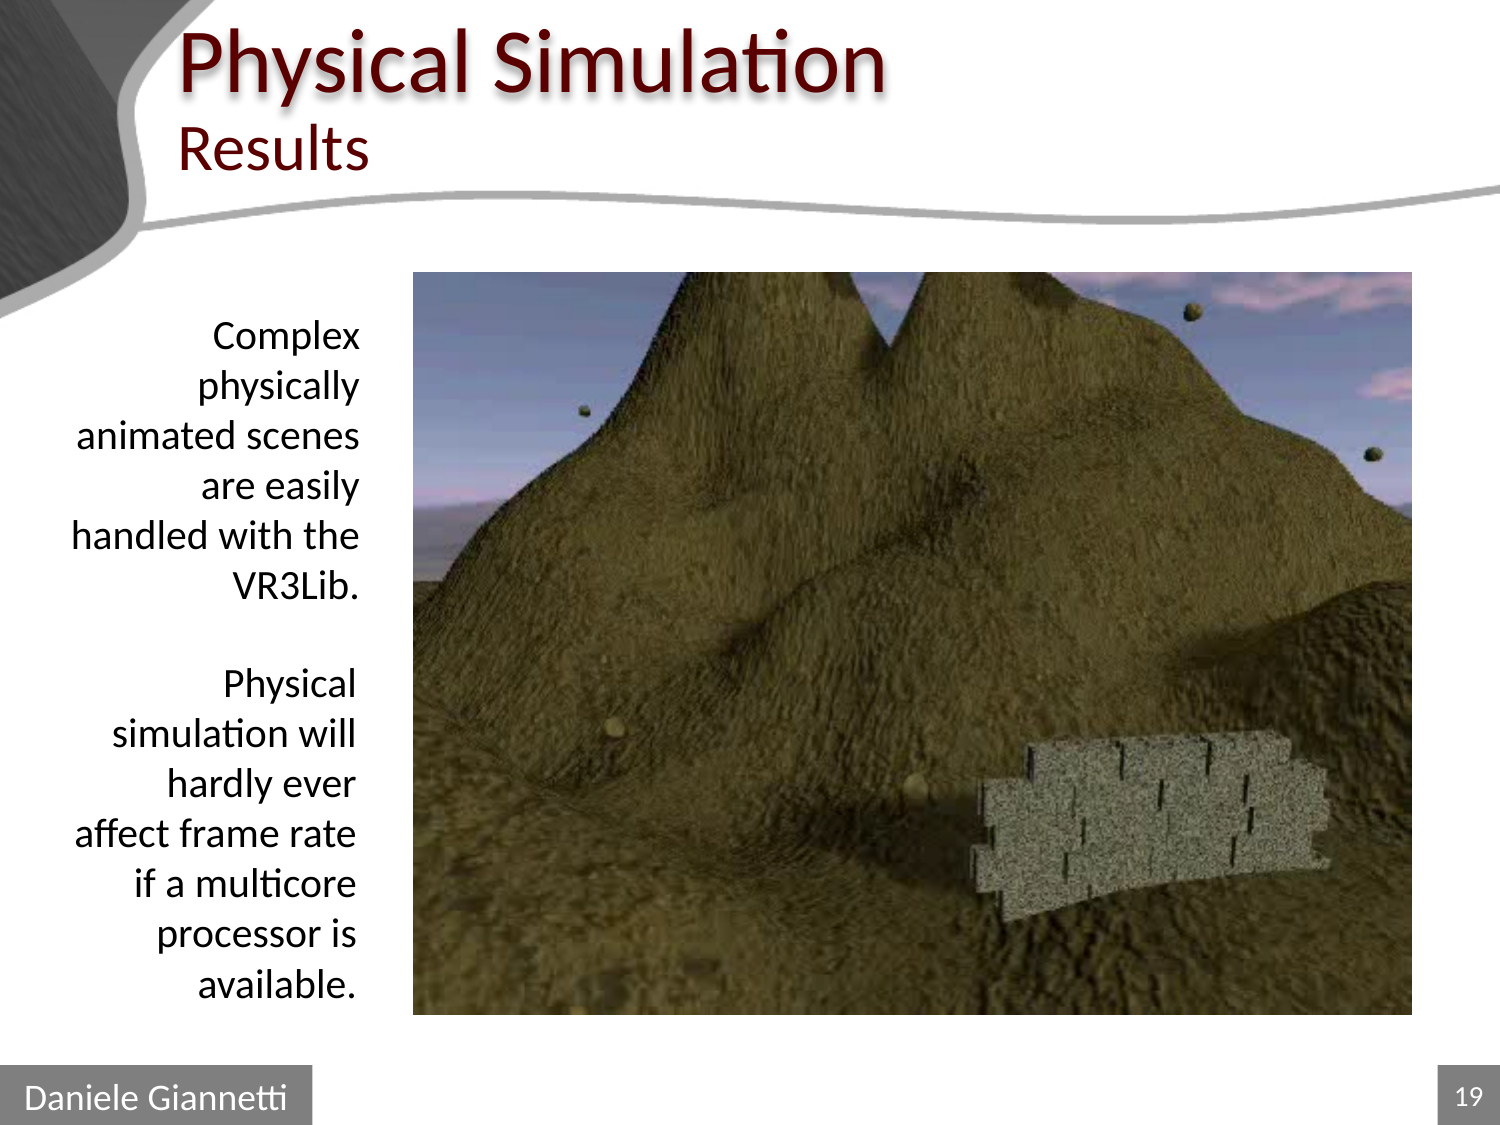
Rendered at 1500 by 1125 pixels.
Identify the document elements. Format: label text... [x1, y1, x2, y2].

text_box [412, 271, 1413, 1017]
text_box Daniele Giannetti [0, 1065, 313, 1125]
text_box Results [162, 87, 1375, 200]
title Physical Simulation [162, 0, 1375, 87]
picture [0, 0, 1500, 1125]
slide_number 19 [1437, 1065, 1500, 1125]
text_box Complex physically animated scenes are easily handled with the VR3Lib. [50, 299, 375, 675]
text_box Physical simulation will hardly ever affect frame rate if a multicore processor is available. [46, 648, 372, 1050]
